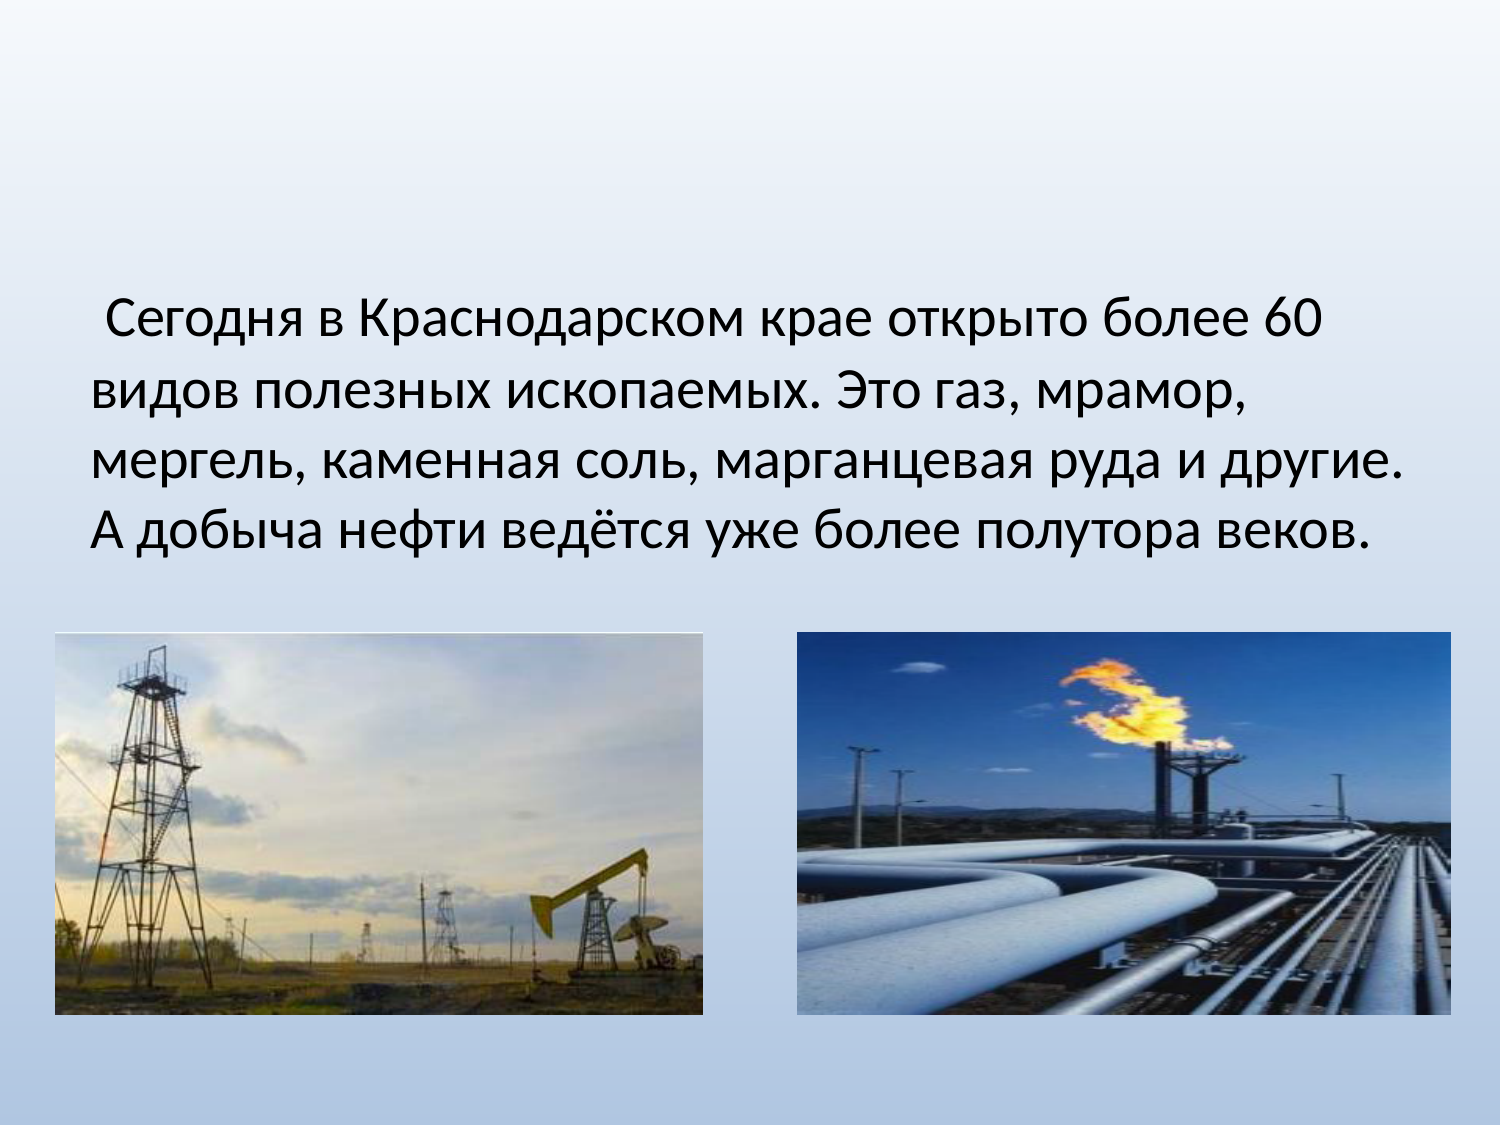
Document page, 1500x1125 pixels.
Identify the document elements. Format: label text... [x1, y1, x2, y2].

list Сегодня в Краснодарском крае открыто более 60 видов полезных ископаемых. Это газ, мрамор, мергель, каменная соль, марганцевая руда и другие. А добыча нефти ведётся уже более полутора веков. [75, 262, 1425, 1005]
picture [55, 632, 703, 1015]
picture [797, 632, 1451, 1015]
